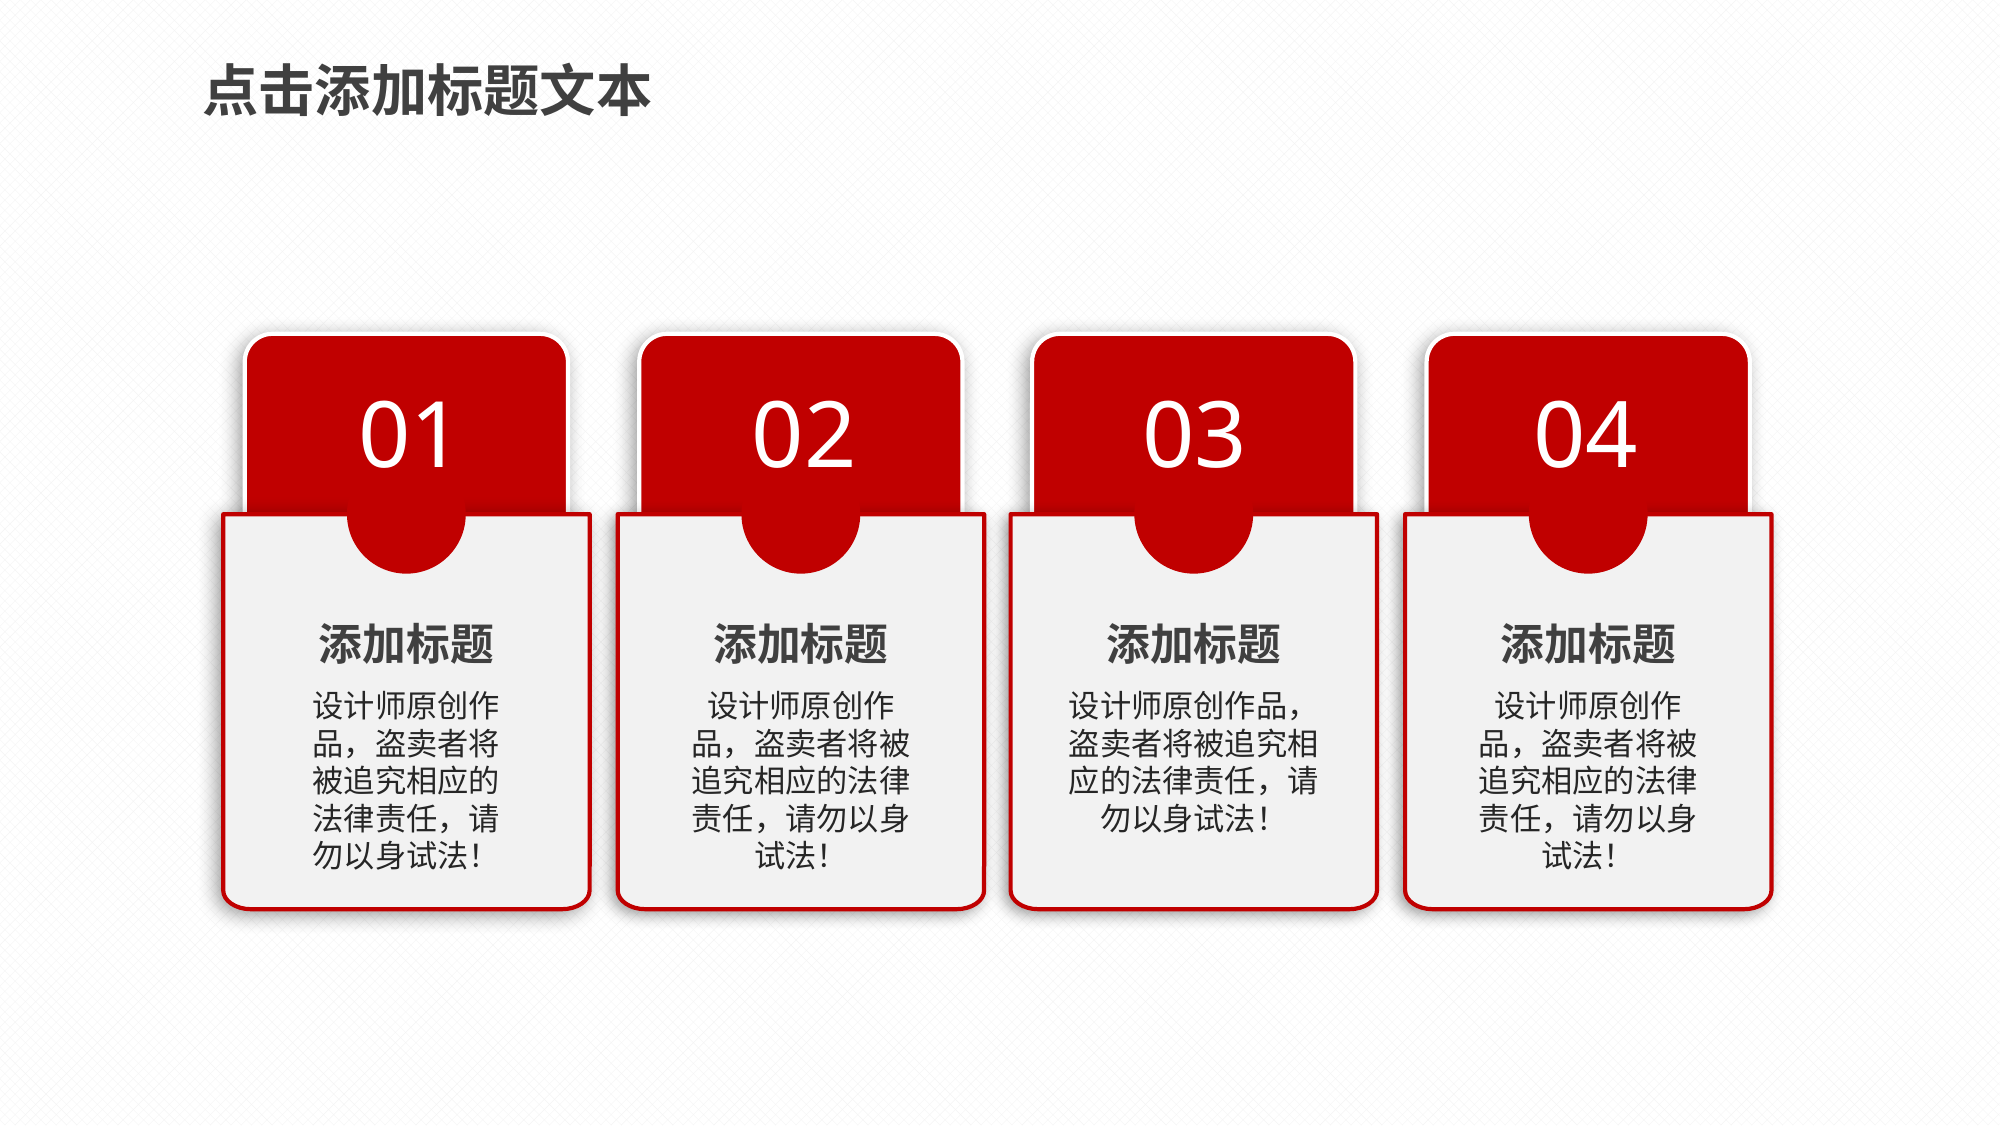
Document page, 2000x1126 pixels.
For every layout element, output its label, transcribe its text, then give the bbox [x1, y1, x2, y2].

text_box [617, 333, 985, 910]
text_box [222, 333, 590, 910]
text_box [1404, 333, 1772, 910]
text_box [1010, 333, 1378, 910]
text_box 点击添加标题文本 [182, 45, 673, 133]
